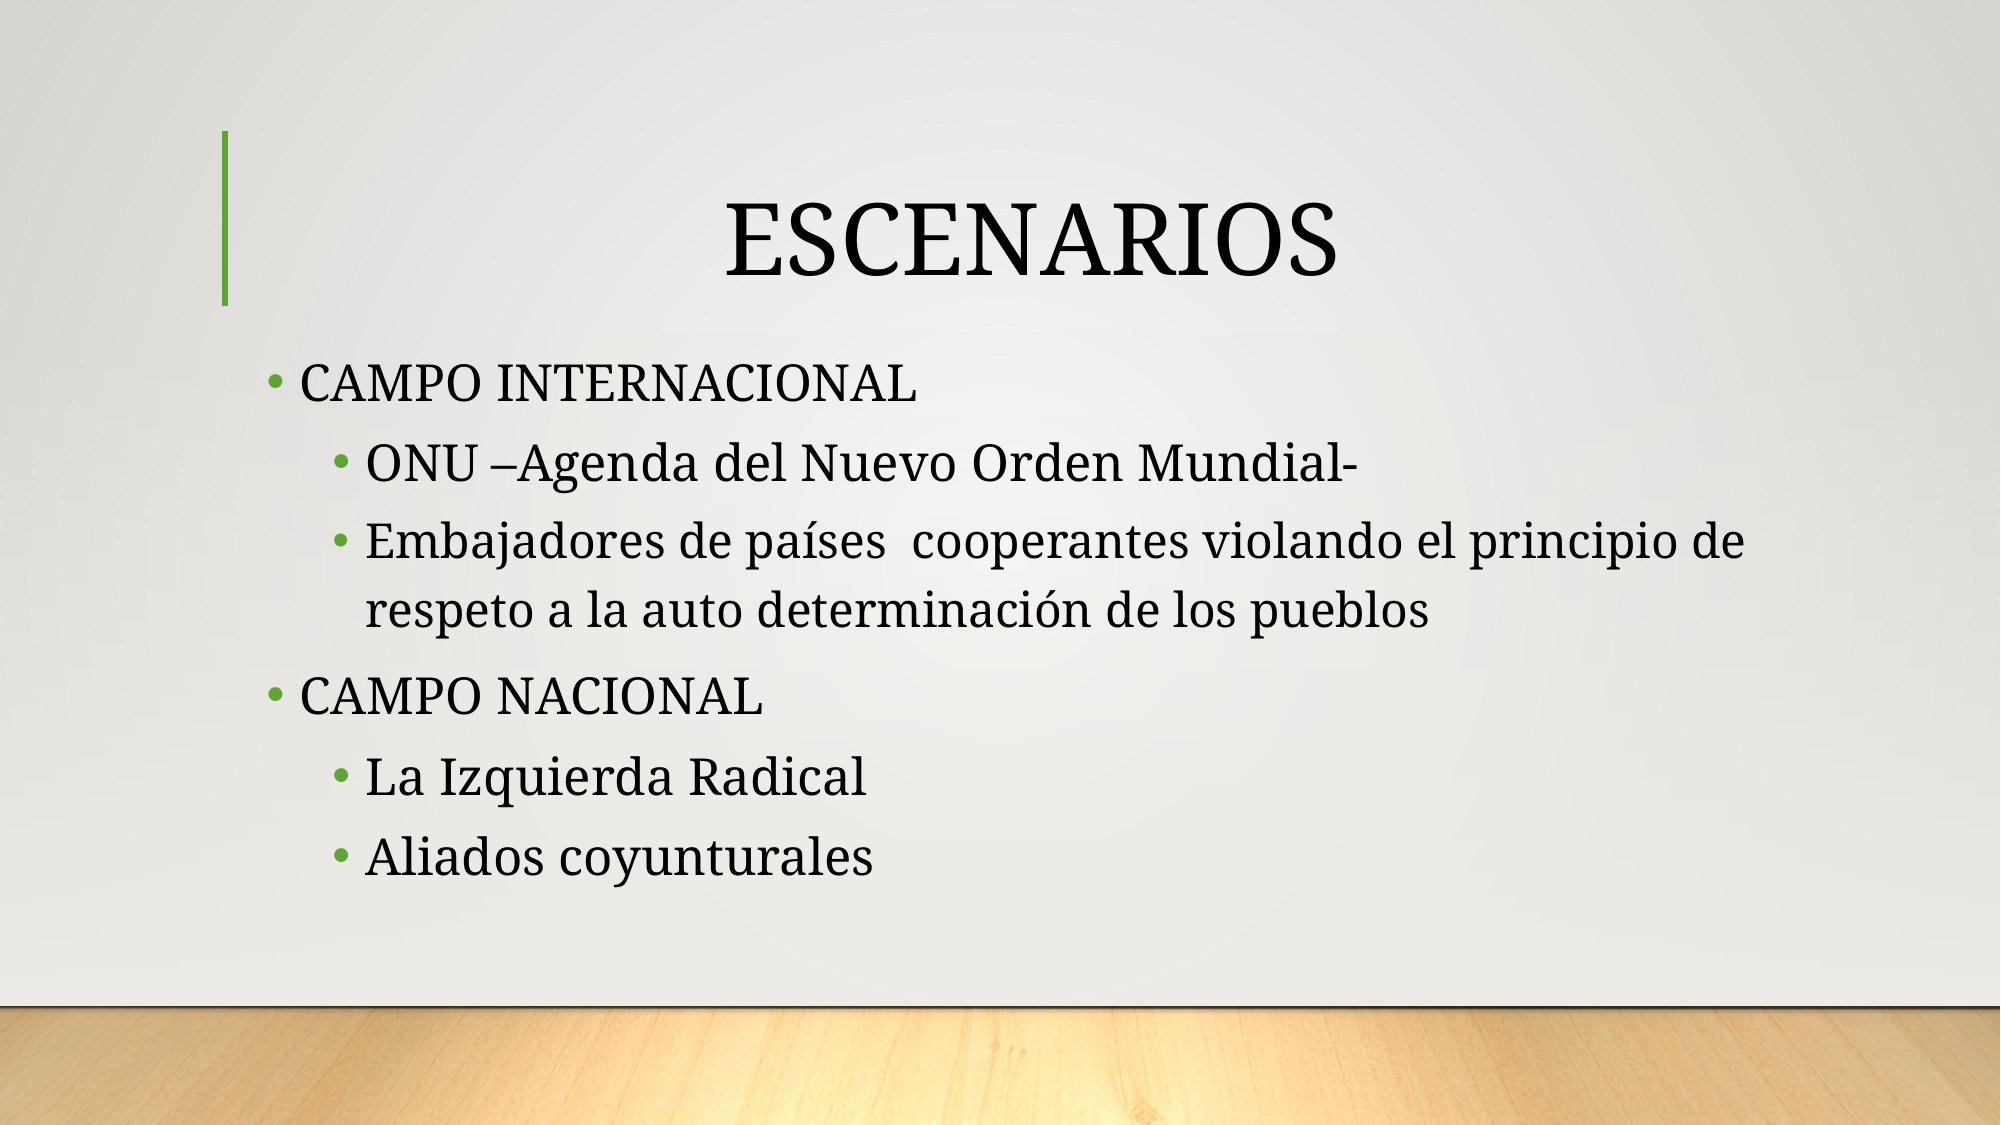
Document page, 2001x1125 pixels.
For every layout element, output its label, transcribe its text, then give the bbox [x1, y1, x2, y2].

list CAMPO INTERNACIONAL ONU –Agenda del Nuevo Orden Mundial- Embajadores de países cooperantes violando el principio de respeto a la auto determinación de los pueblos CAMPO NACIONAL La Izquierda Radical Aliados coyunturales [251, 330, 1814, 897]
picture [0, 1006, 2000, 1125]
title ESCENARIOS [251, 131, 1814, 305]
